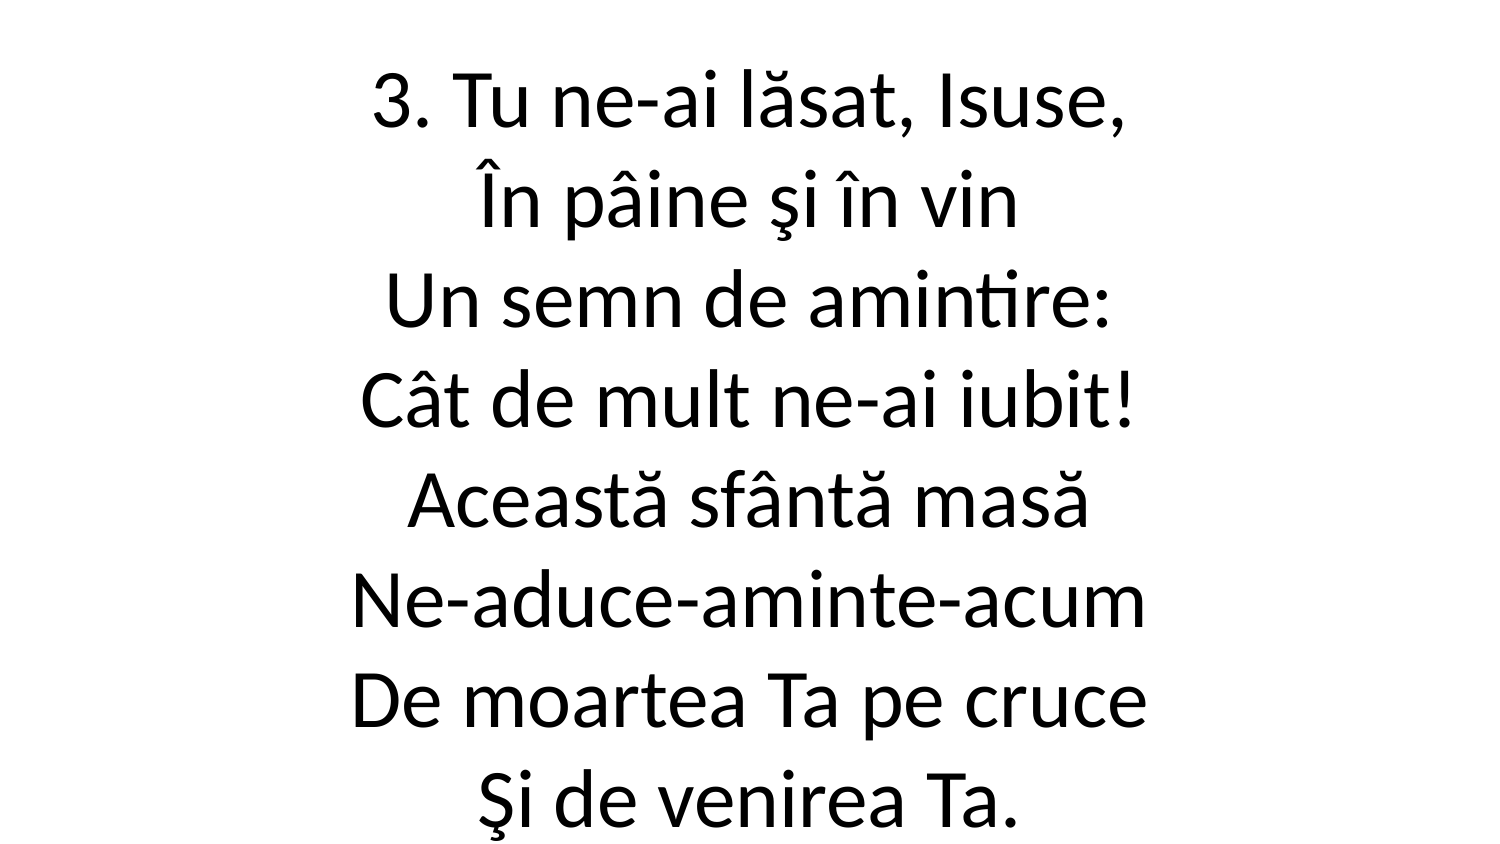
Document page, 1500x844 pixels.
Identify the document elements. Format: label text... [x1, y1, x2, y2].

text_box 3. Tu ne-ai lăsat, Isuse, În pâine şi în vin Un semn de amintire: Cât de mult ne-ai iubit! Această sfântă masă Ne-aduce-aminte-acum De moartea Ta pe cruce Şi de venirea Ta. [335, 0, 1165, 844]
